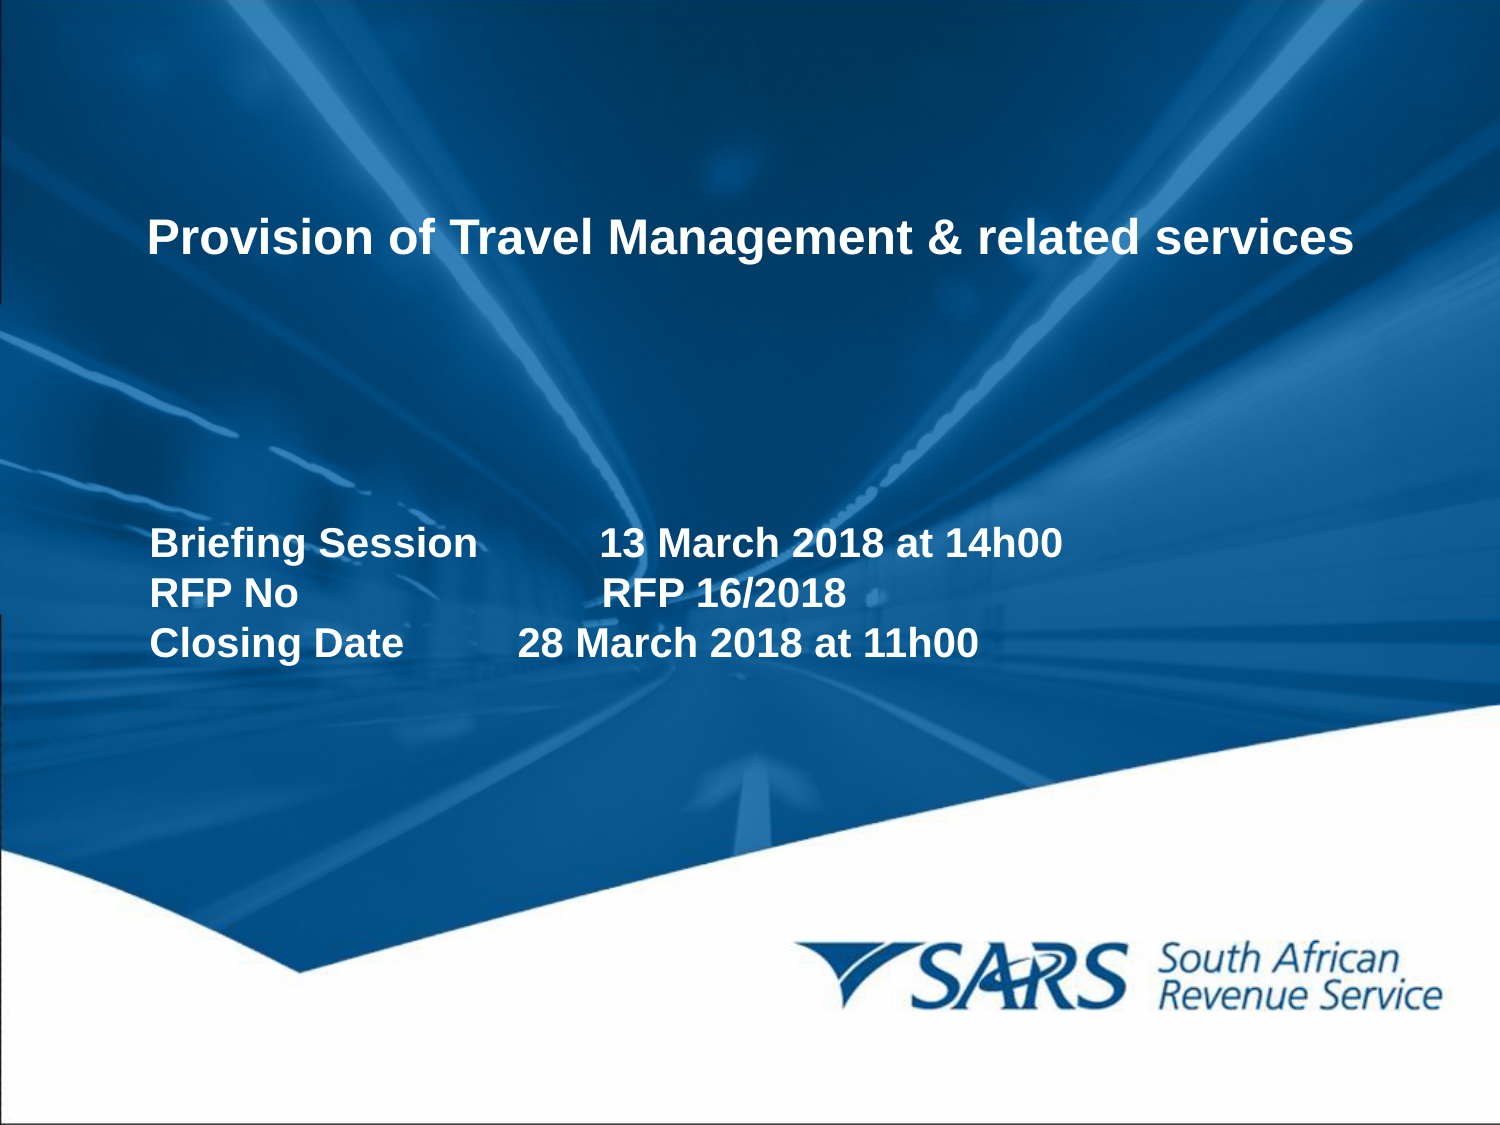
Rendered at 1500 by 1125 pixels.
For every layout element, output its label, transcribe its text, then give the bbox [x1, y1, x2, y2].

text_box Briefing Session 13 March 2018 at 14h00 RFP No RFP 16/2018 Closing Date 28 March 2018 at 11h00 [134, 508, 1370, 674]
picture [0, 0, 1500, 1125]
subtitle Provision of Travel Management & related services [74, 204, 1428, 266]
